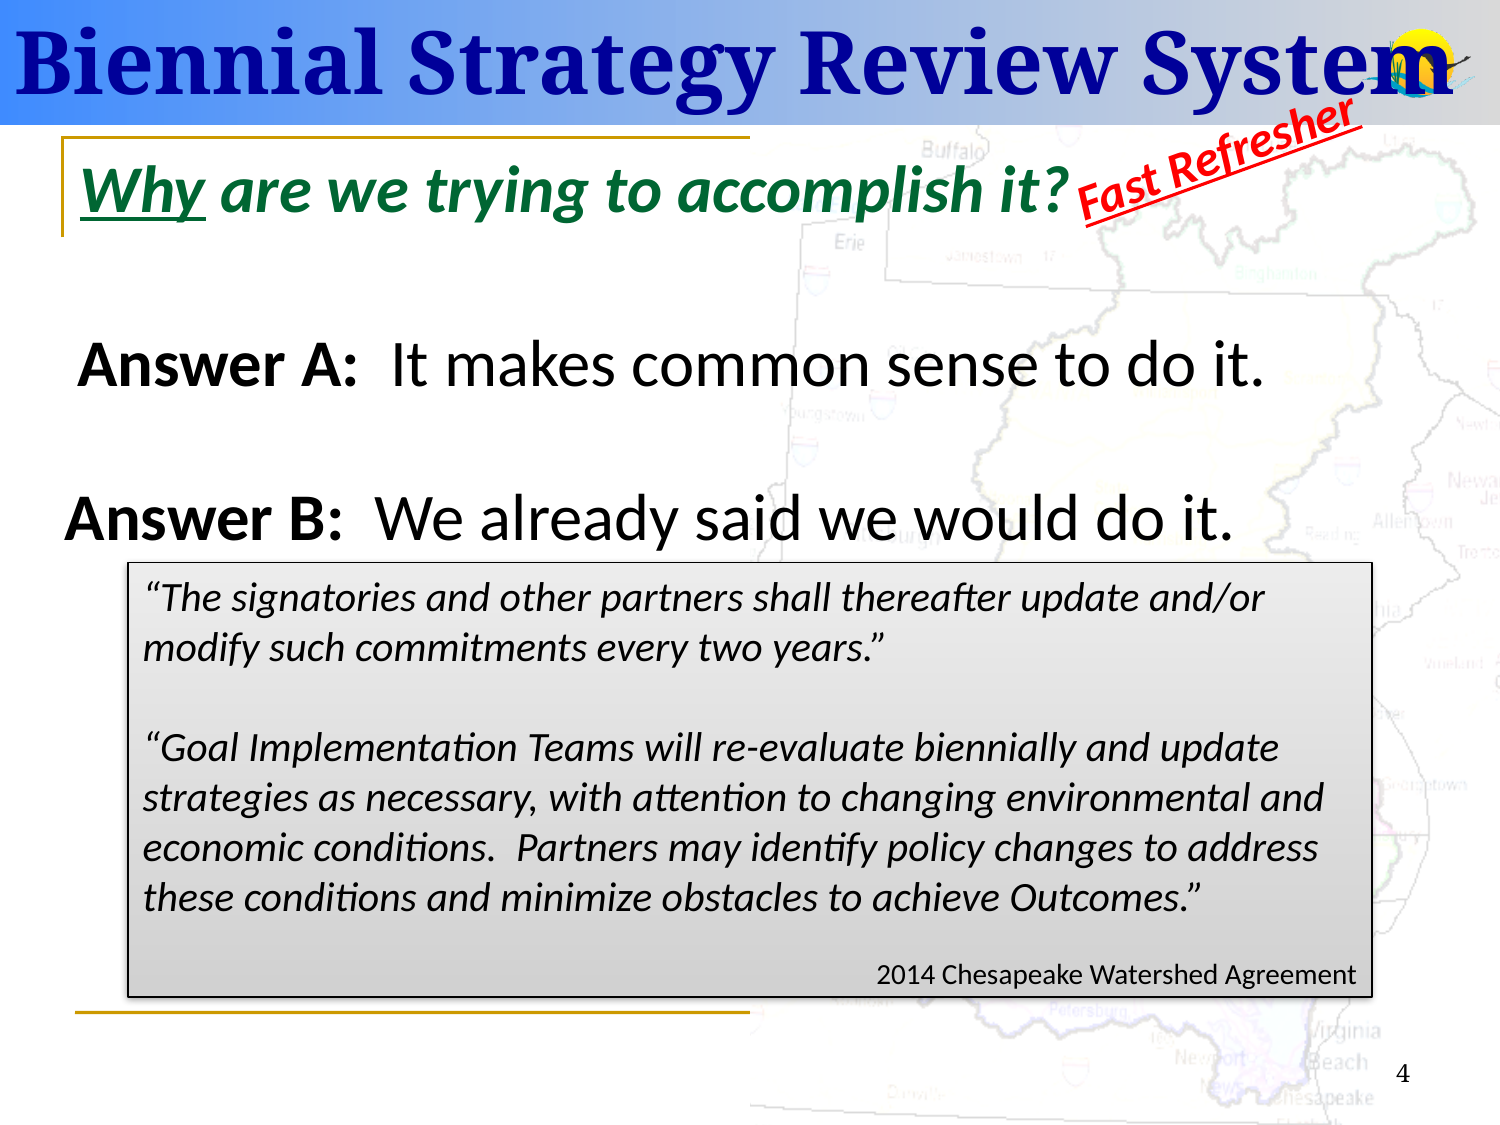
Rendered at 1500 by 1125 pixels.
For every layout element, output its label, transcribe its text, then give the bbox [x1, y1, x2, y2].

text_box “The signatories and other partners shall thereafter update and/or modify such commitments every two years.” “Goal Implementation Teams will re-evaluate biennially and update strategies as necessary, with attention to changing environmental and economic conditions. Partners may identify policy changes to address these conditions and minimize obstacles to achieve Outcomes.” 2014 Chesapeake Watershed Agreement [127, 562, 1373, 998]
text_box Why are we trying to accomplish it? [64, 138, 1359, 263]
text_box Answer B: We already said we would do it. [49, 466, 1263, 562]
text_box Biennial Strategy Review System [0, 0, 1500, 120]
text_box Answer A: It makes common sense to do it. [62, 312, 1288, 408]
text_box Fast Refresher [1050, 62, 1381, 244]
slide_number 4 [1074, 1023, 1426, 1100]
